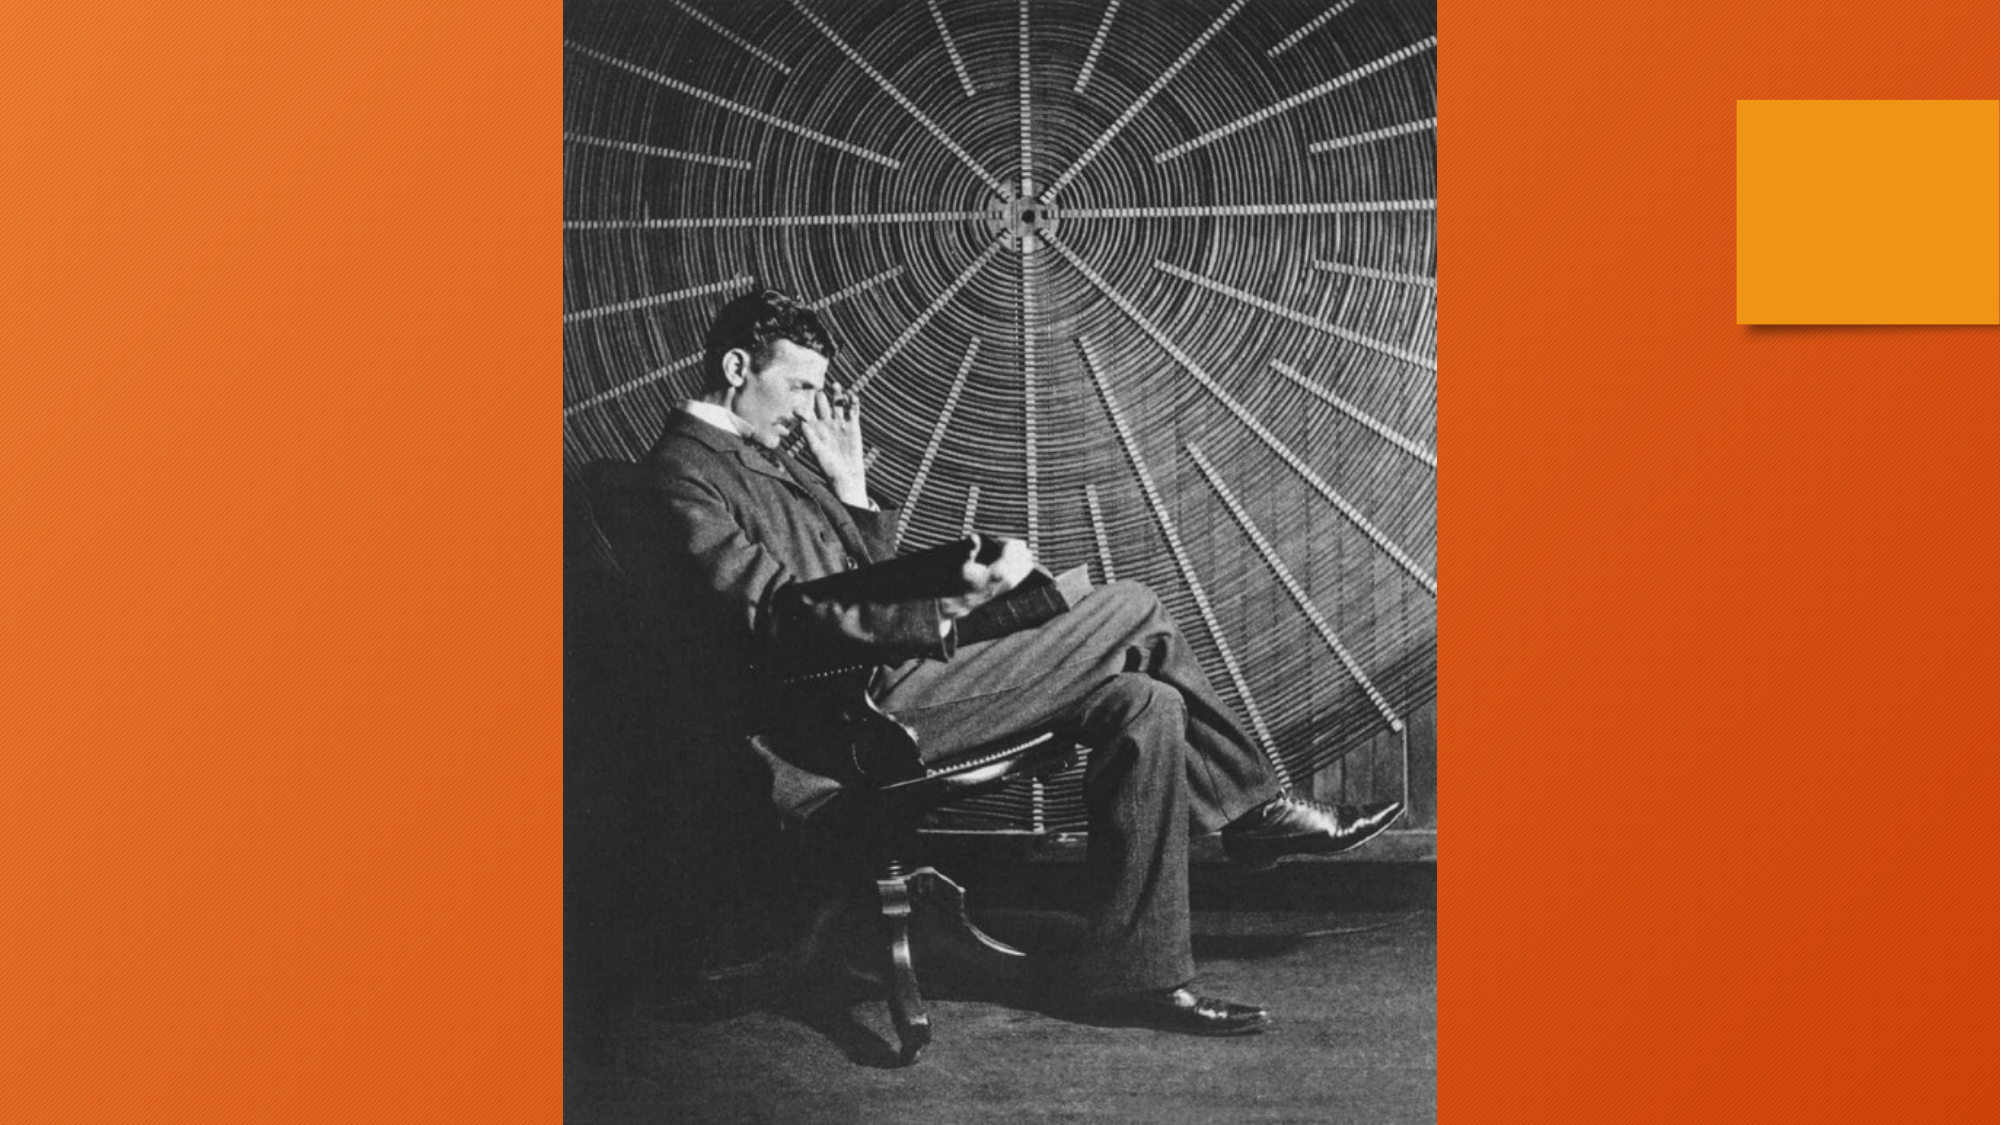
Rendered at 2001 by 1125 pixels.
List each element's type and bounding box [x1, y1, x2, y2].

picture [563, 0, 1437, 1125]
picture [1736, 325, 2000, 347]
